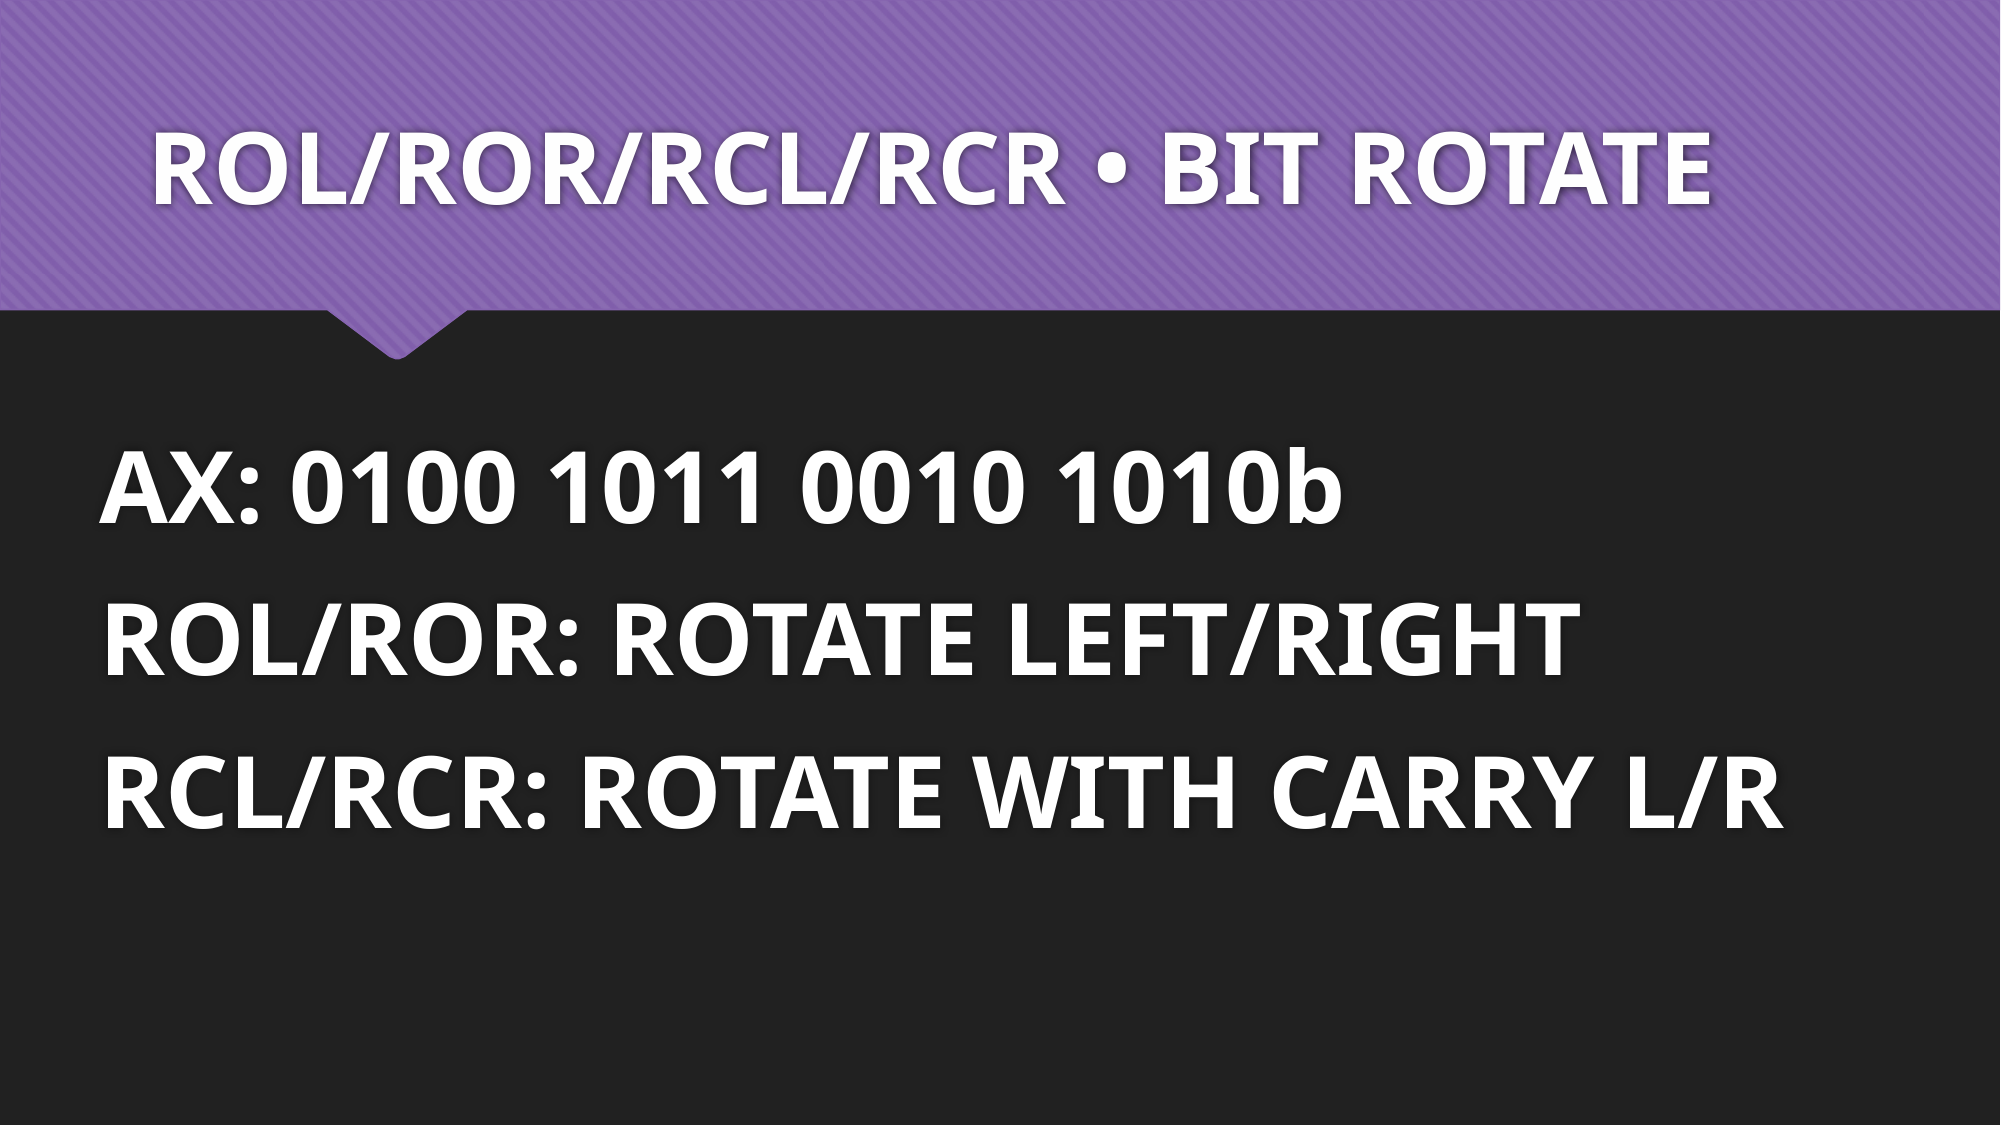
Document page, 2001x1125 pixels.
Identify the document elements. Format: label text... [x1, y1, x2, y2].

list AX: 0100 1011 0010 1010b ROL/ROR: ROTATE LEFT/RIGHT RCL/RCR: ROTATE WITH CARRY L/R [84, 364, 1919, 1060]
title ROL/ROR/RCL/RCR • BIT ROTATE [132, 73, 1868, 233]
